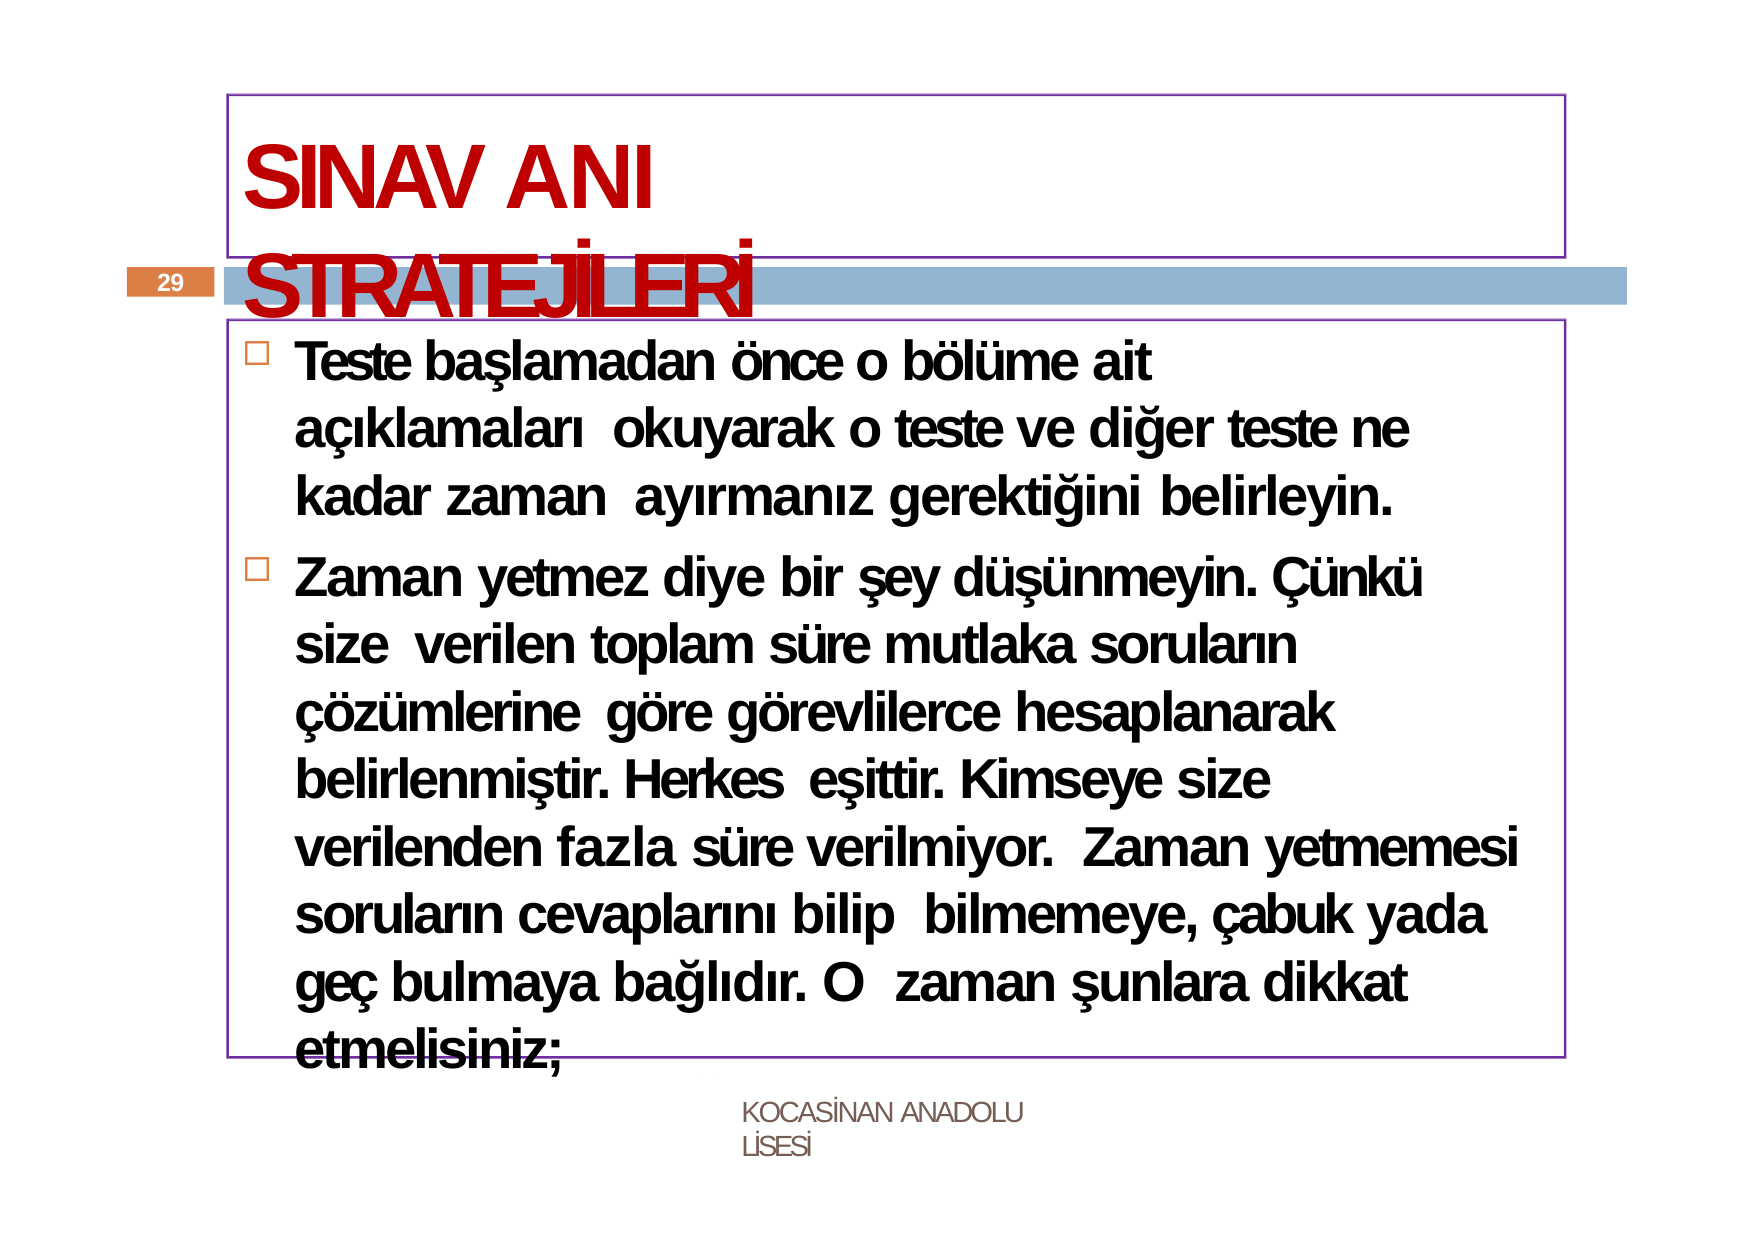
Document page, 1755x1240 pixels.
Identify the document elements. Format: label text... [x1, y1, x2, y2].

title SINAV ANI STRATEJİLERİ [240, 114, 1199, 337]
text_box [1529, 318, 1567, 1059]
text_box KOCASİNAN ANADOLU LİSESİ [739, 1093, 1104, 1162]
text_box 29 [126, 267, 215, 297]
text_box [693, 1070, 1133, 1166]
text_box [226, 93, 1567, 259]
list Teste başlamadan önce o bölüme ait açıklamaları okuyarak o teste ve diğer teste ne kadar zaman ayırmanız gerektiğini belirleyin. Zaman yetmez diye bir şey düşünmeyin. Çünkü size verilen toplam süre mutlaka soruların çözümlerine göre görevlilerce hesaplanarak belirlenmiştir. Herkes eşittir. Kimseye size verilenden fazla süre verilmiyor. Zaman yetmemesi soruların cevaplarını bilip bilmemeye, çabuk yada geç bulmaya bağlıdır. O zaman şunlara dikkat etmelisiniz; [225, 310, 1529, 1081]
